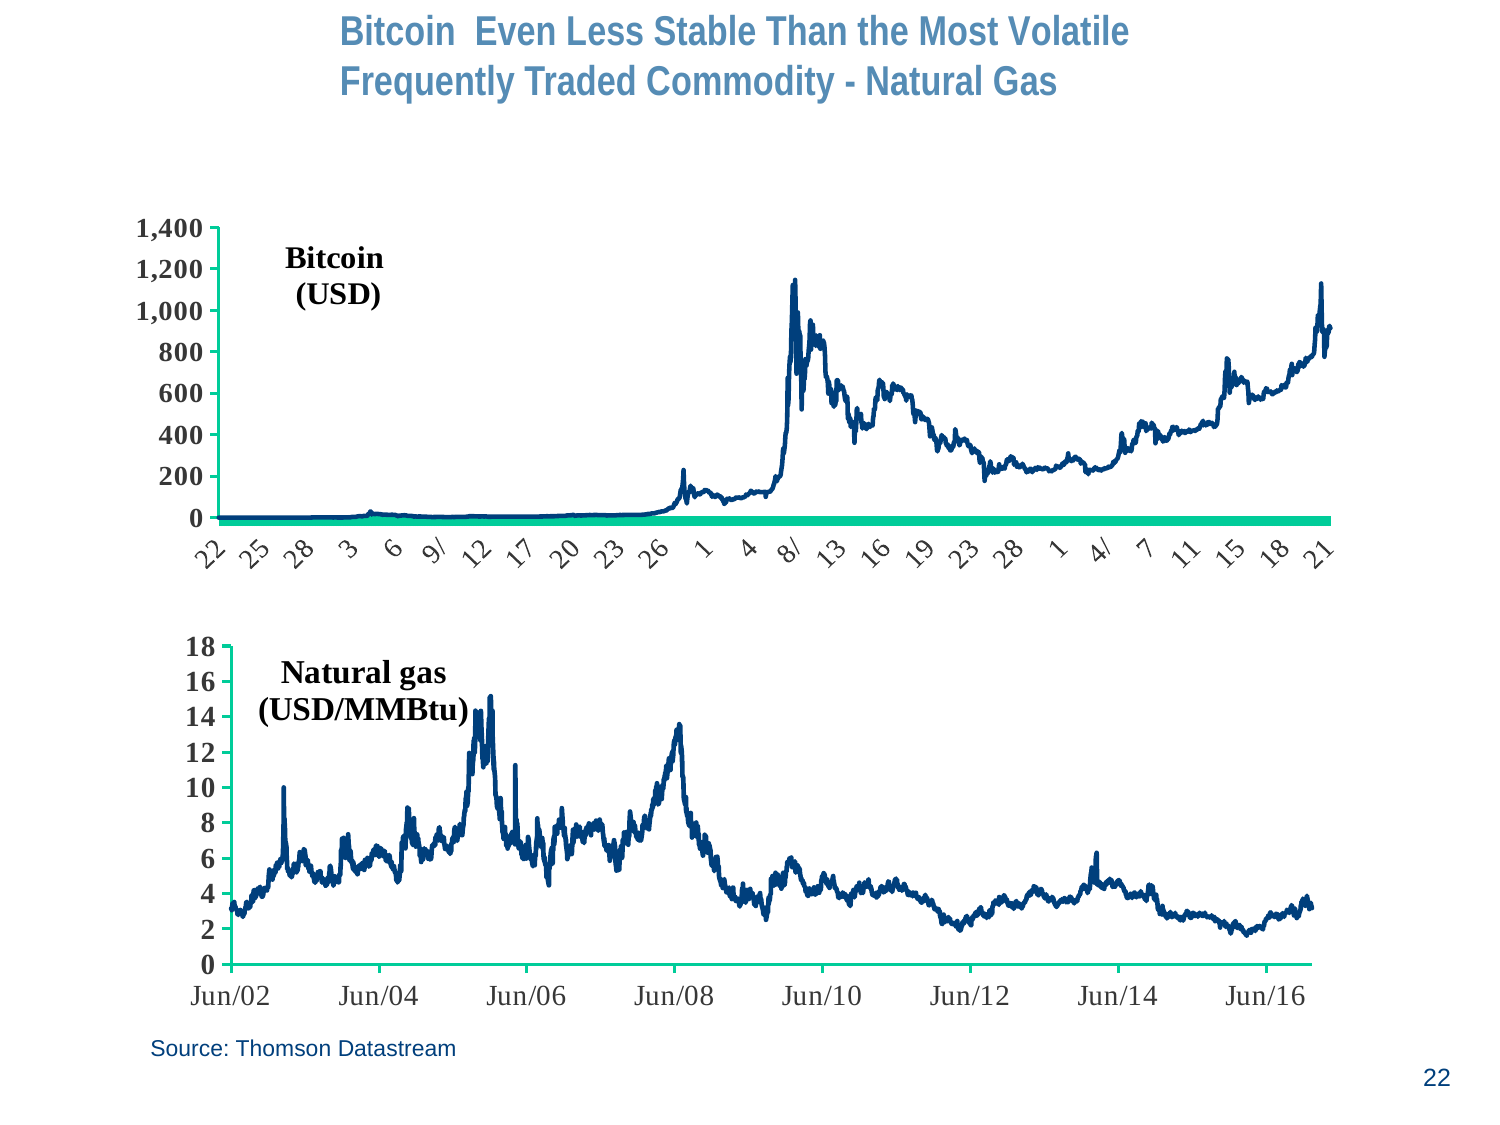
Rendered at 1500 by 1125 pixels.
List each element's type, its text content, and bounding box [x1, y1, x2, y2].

text_box Source: Thomson Datastream [135, 1031, 1176, 1068]
slide_number 22 [1116, 1047, 1467, 1107]
title Bitcoin Even Less Stable Than the Most Volatile Frequently Traded Commodity - Natural Gas [324, 12, 1294, 96]
chart [135, 609, 1365, 1024]
chart [135, 196, 1365, 575]
